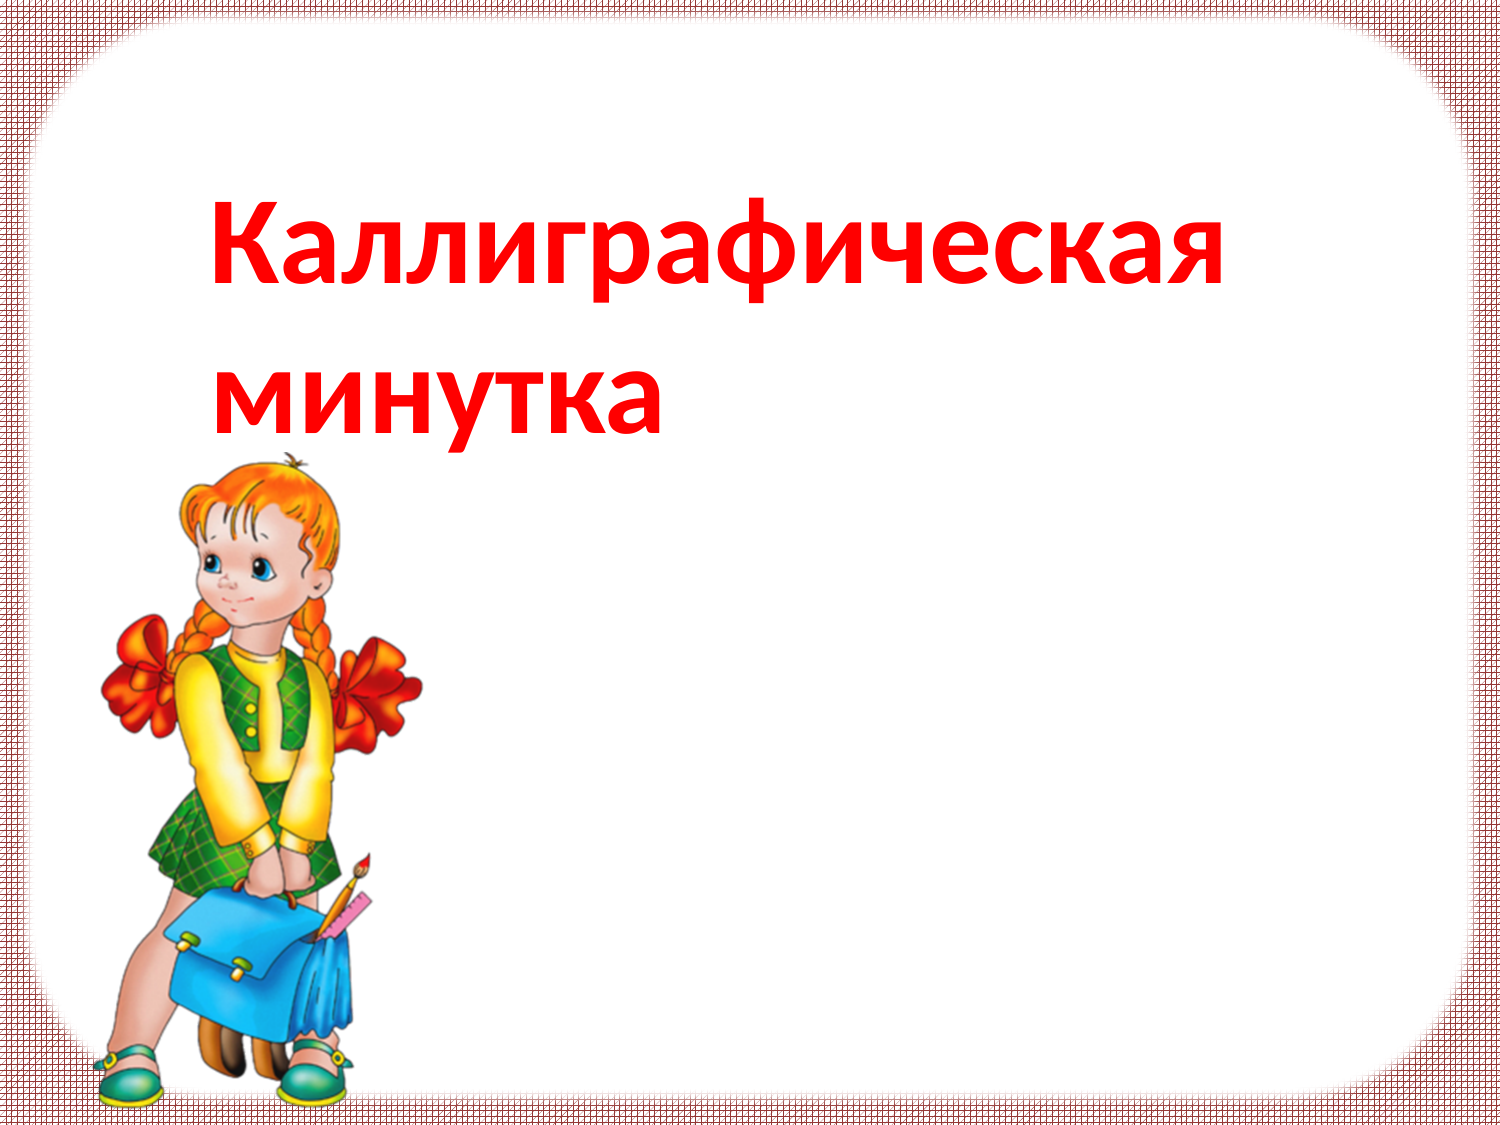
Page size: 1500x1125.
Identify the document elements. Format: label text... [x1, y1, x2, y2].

text_box Каллиграфическая минутка [194, 151, 1317, 466]
picture [76, 452, 437, 1125]
